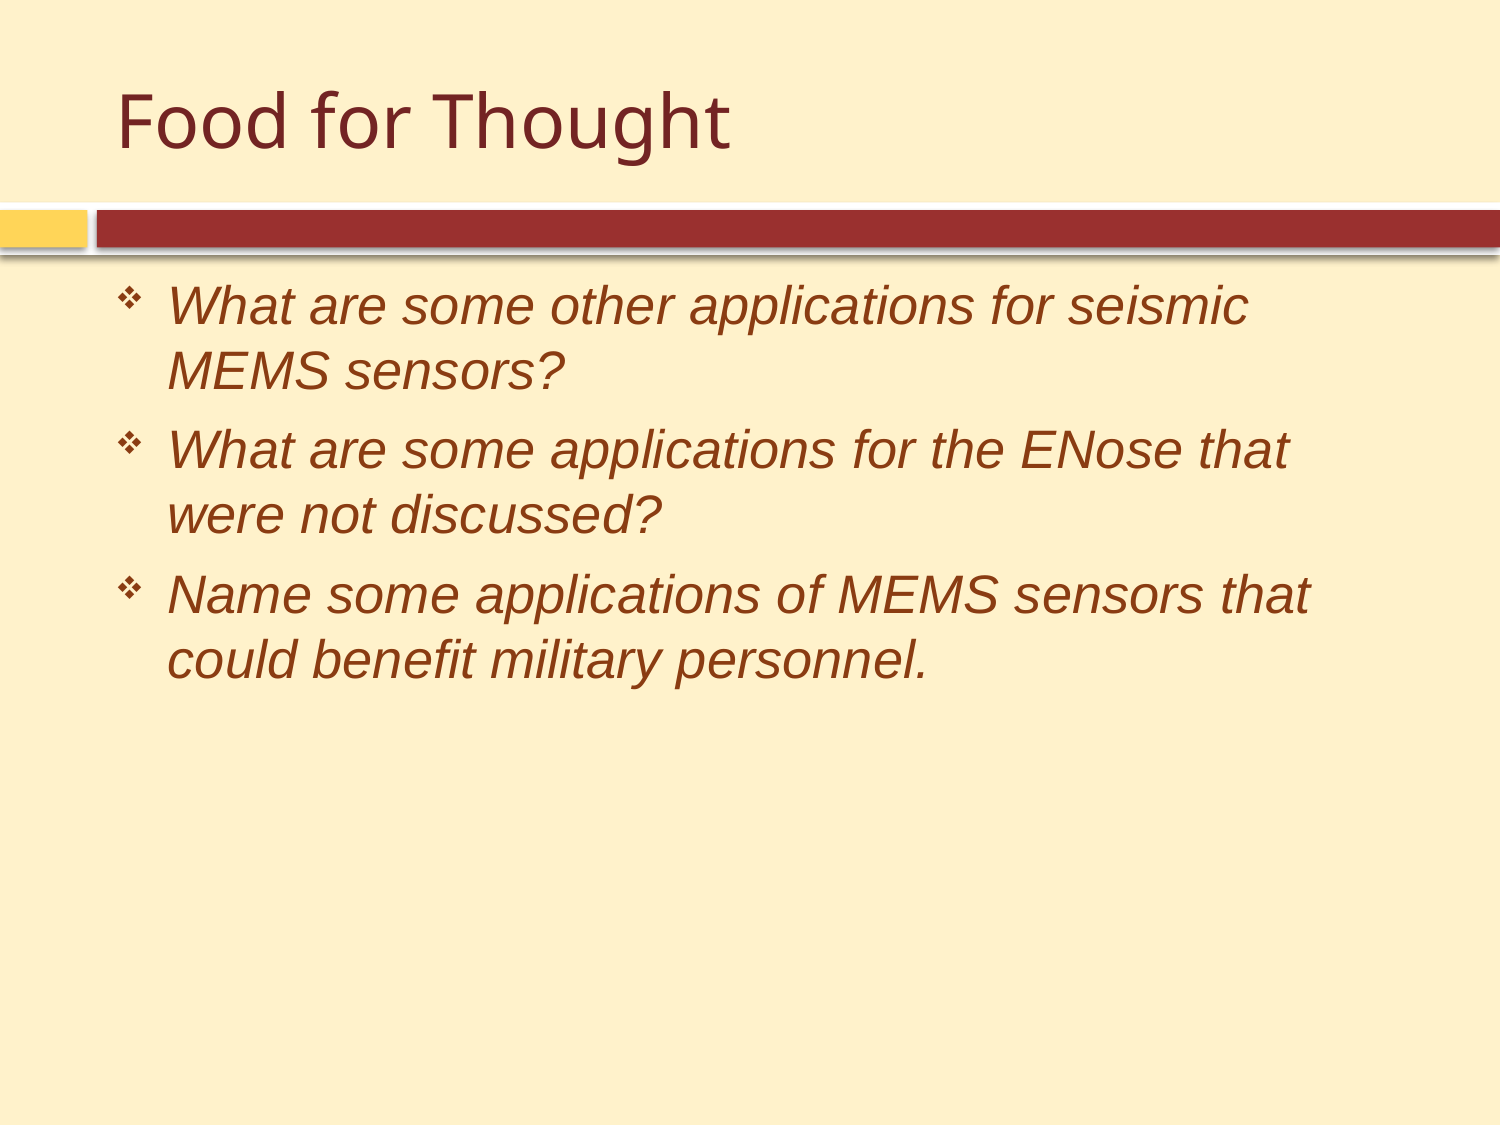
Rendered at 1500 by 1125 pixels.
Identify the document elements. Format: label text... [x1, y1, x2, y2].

title Food for Thought [100, 37, 1438, 200]
list What are some other applications for seismic MEMS sensors? What are some applications for the ENose that were not discussed? Name some applications of MEMS sensors that could benefit military personnel. [100, 262, 1438, 1000]
